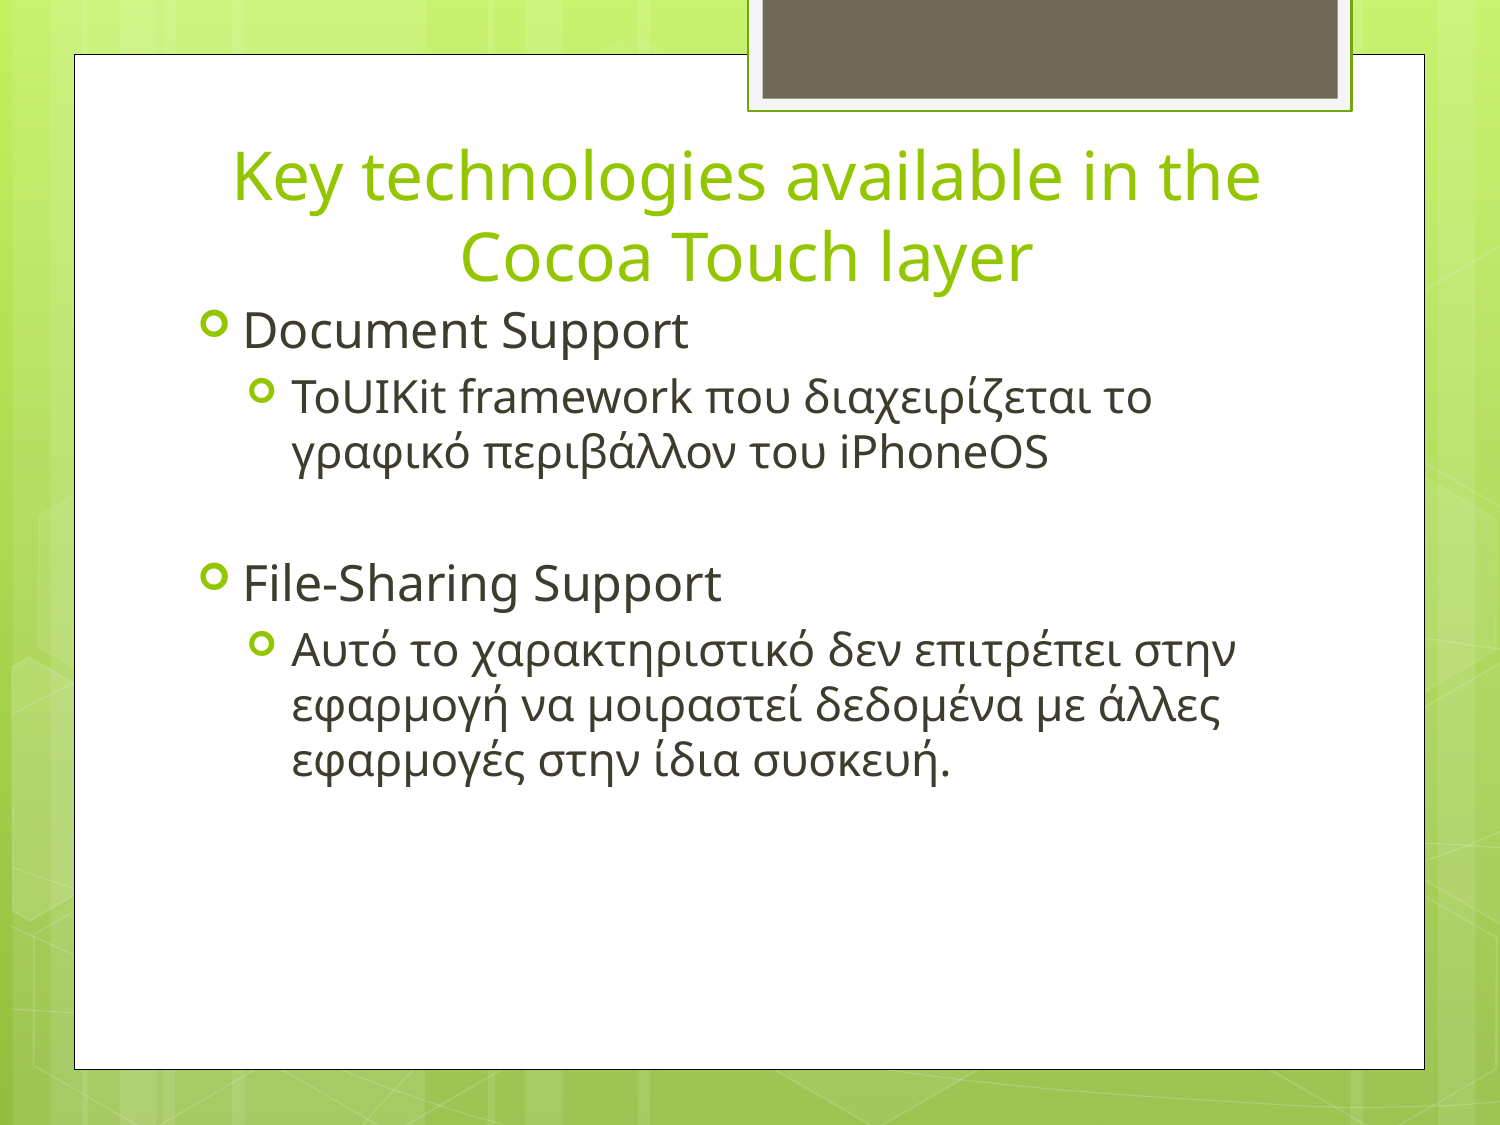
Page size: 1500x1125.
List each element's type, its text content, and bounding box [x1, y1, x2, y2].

title Κey technologies available in the Cocoa Touch layer [171, 125, 1324, 303]
list Document Support ΤοUIKit framework που διαχειρίζεται το γραφικό περιβάλλον του iPhoneOS File-Sharing Support Αυτό το χαρακτηριστικό δεν επιτρέπει στην εφαρμογή να μοιραστεί δεδομένα με άλλες εφαρμογές στην ίδια συσκευή. [171, 290, 1283, 957]
